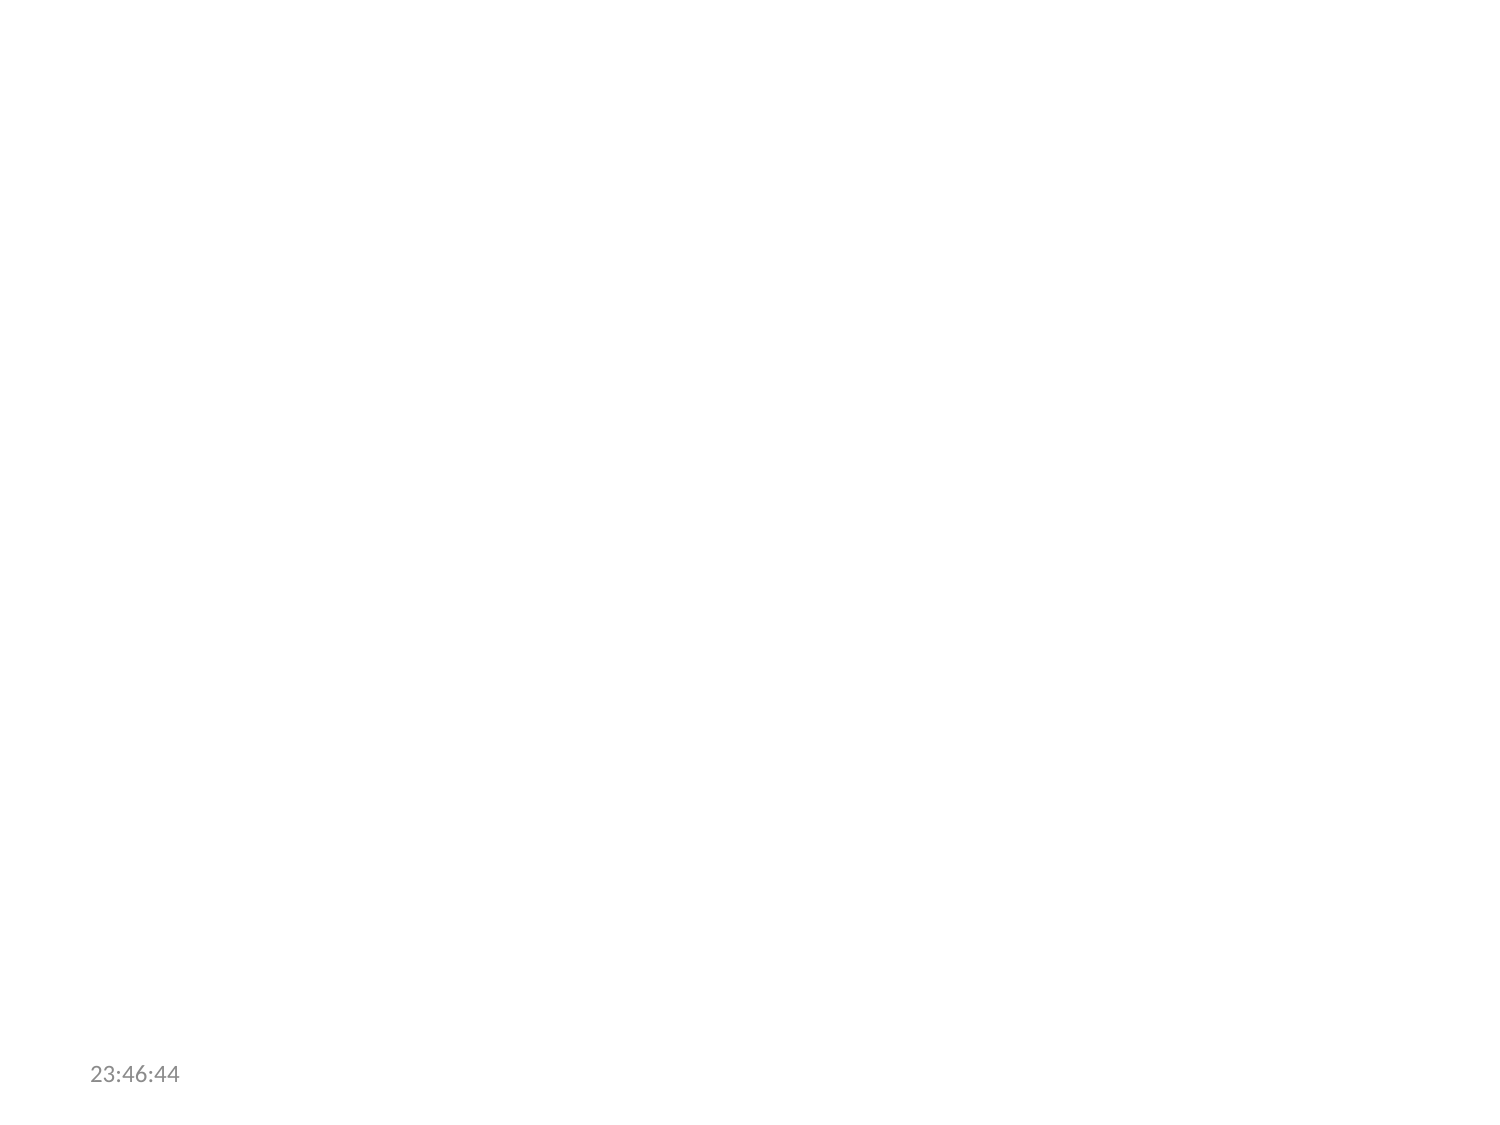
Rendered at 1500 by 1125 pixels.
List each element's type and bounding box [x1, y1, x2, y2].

slide_number [75, 1042, 425, 1103]
